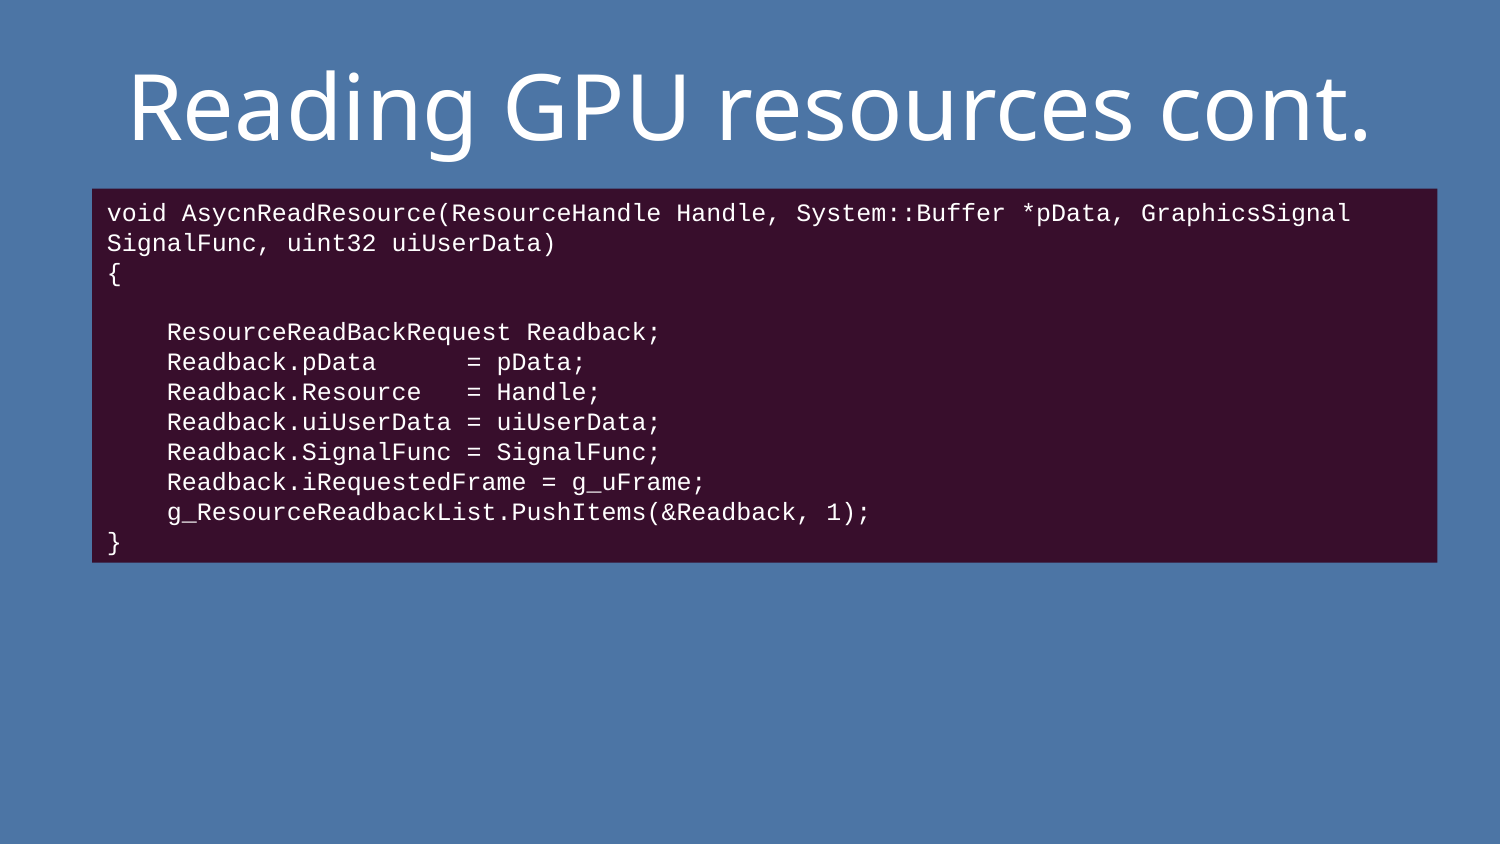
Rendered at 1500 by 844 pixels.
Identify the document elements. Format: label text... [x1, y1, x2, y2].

text_box void AsycnReadResource(ResourceHandle Handle, System::Buffer *pData, GraphicsSignal SignalFunc, uint32 uiUserData) { ResourceReadBackRequest Readback; Readback.pData = pData; Readback.Resource = Handle; Readback.uiUserData = uiUserData; Readback.SignalFunc = SignalFunc; Readback.iRequestedFrame = g_uFrame; g_ResourceReadbackList.PushItems(&Readback, 1); } [92, 188, 1438, 563]
title Reading GPU resources cont. [75, 33, 1425, 175]
